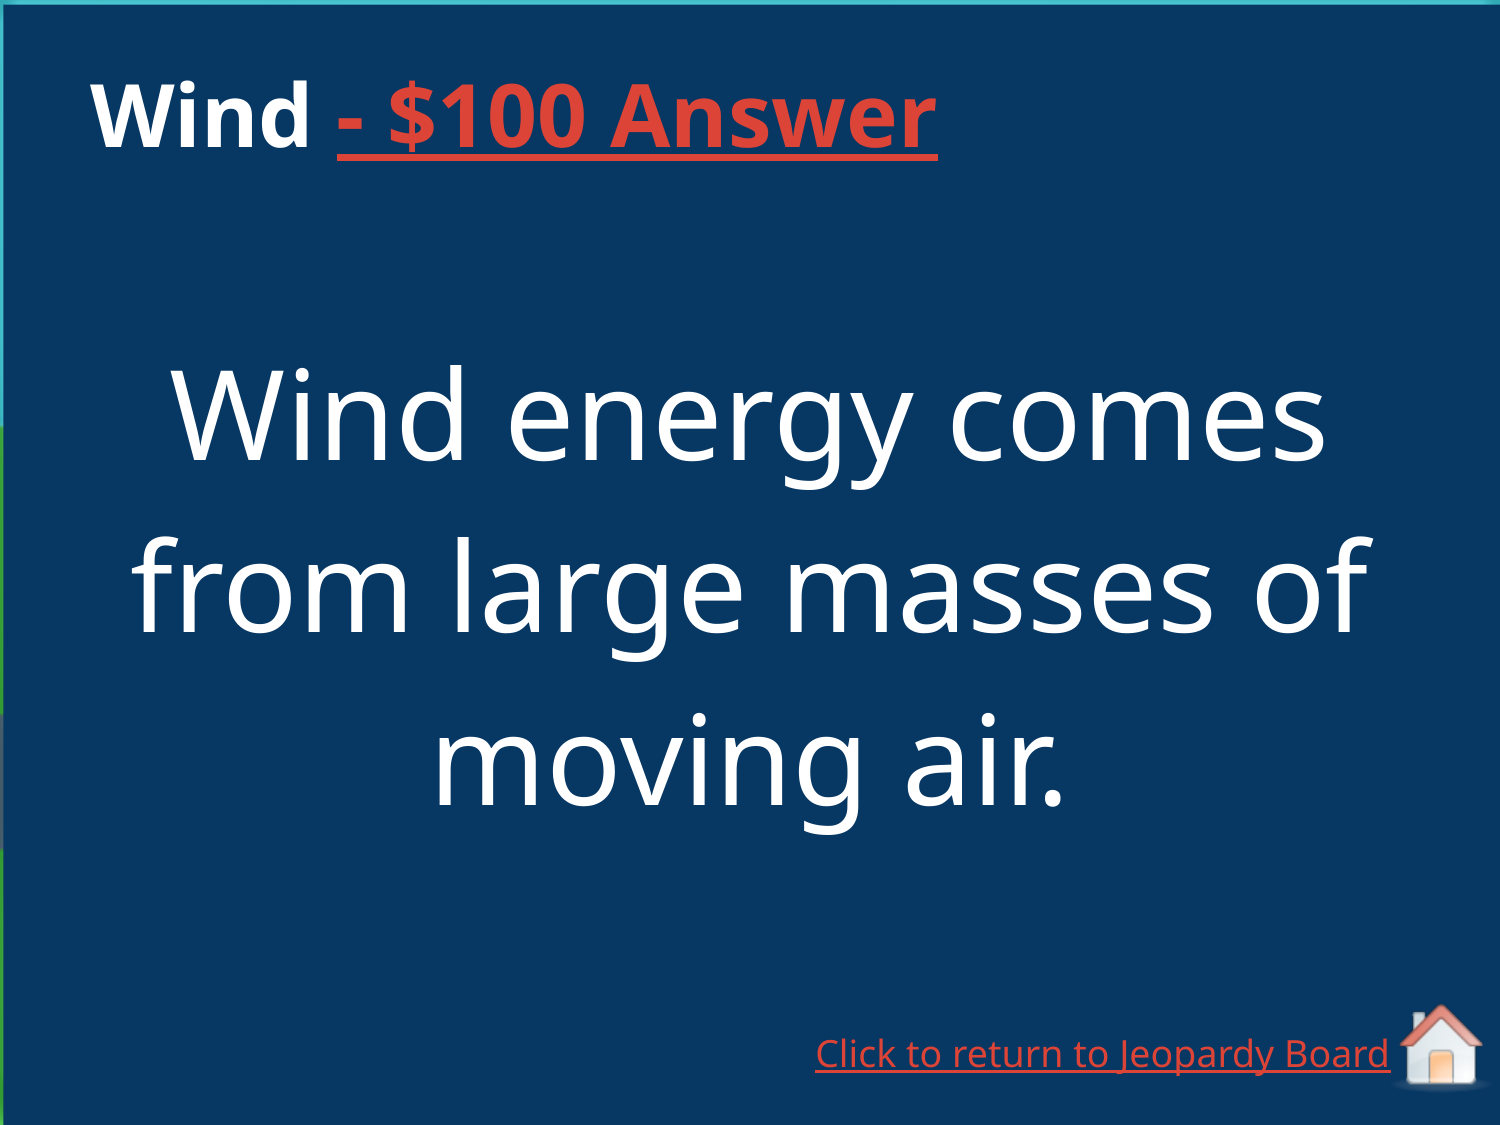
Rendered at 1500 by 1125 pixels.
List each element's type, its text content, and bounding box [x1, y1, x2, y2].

picture [1391, 993, 1492, 1095]
list Wind energy comes from large masses of moving air. [75, 169, 1425, 976]
text_box [3, 4, 1500, 1125]
picture [0, 0, 1500, 1125]
text_box Click to return to Jeopardy Board [790, 993, 1416, 1117]
title Wind - $100 Answer [75, 45, 1425, 169]
